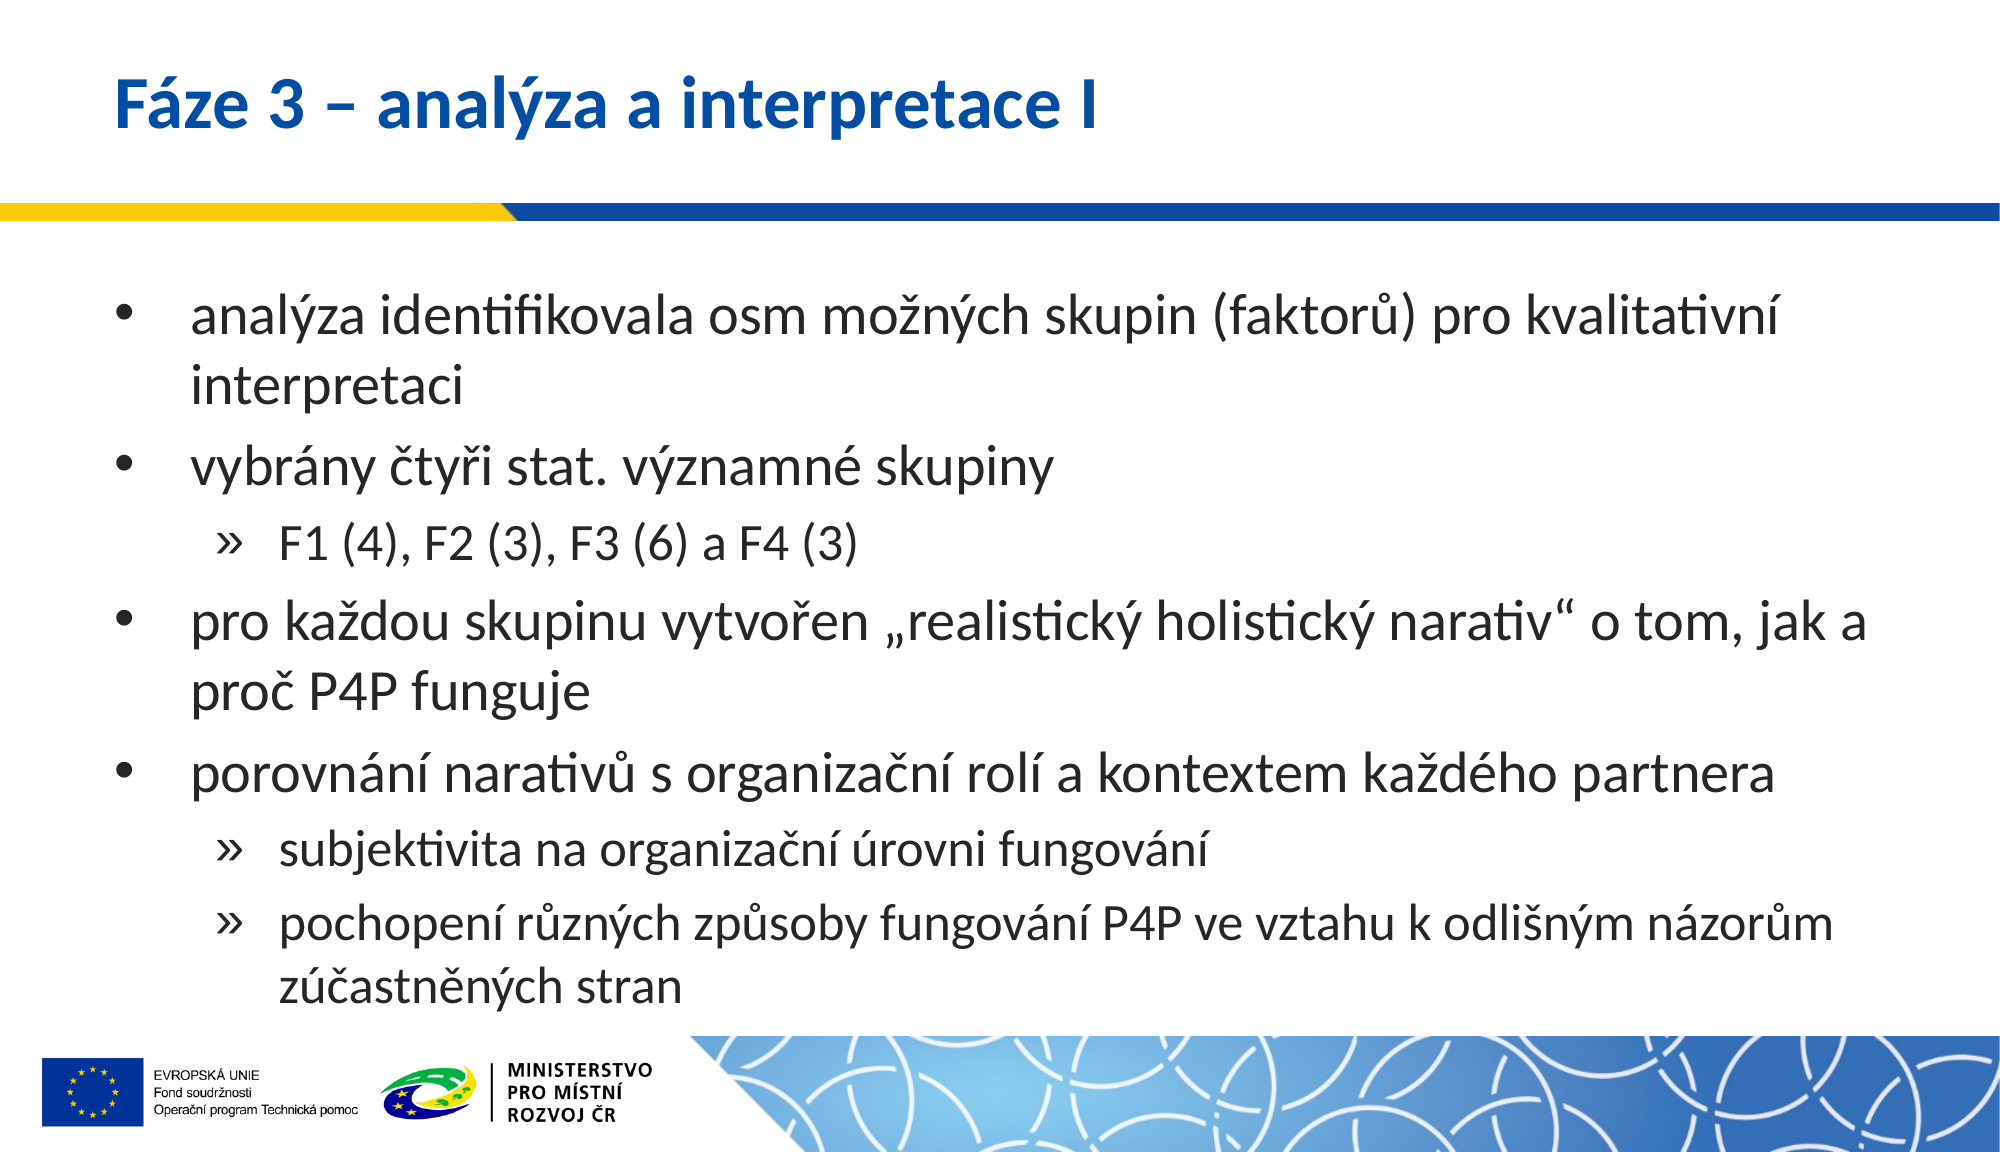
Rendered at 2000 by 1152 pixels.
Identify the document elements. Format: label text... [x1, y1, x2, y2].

picture [680, 1036, 2000, 1152]
picture [0, 203, 2000, 221]
picture [19, 1035, 674, 1149]
list analýza identifikovala osm možných skupin (faktorů) pro kvalitativní interpretaci vybrány čtyři stat. významné skupiny F1 (4), F2 (3), F3 (6) a F4 (3) pro každou skupinu vytvořen „realistický holistický narativ“ o tom, jak a proč P4P funguje porovnání narativů s organizační rolí a kontextem každého partnera subjektivita na organizační úrovni fungování pochopení různých způsoby fungování P4P ve vztahu k odlišným názorům zúčastněných stran [99, 268, 1900, 1029]
title Fáze 3 – analýza a interpretace I [99, 46, 1900, 198]
